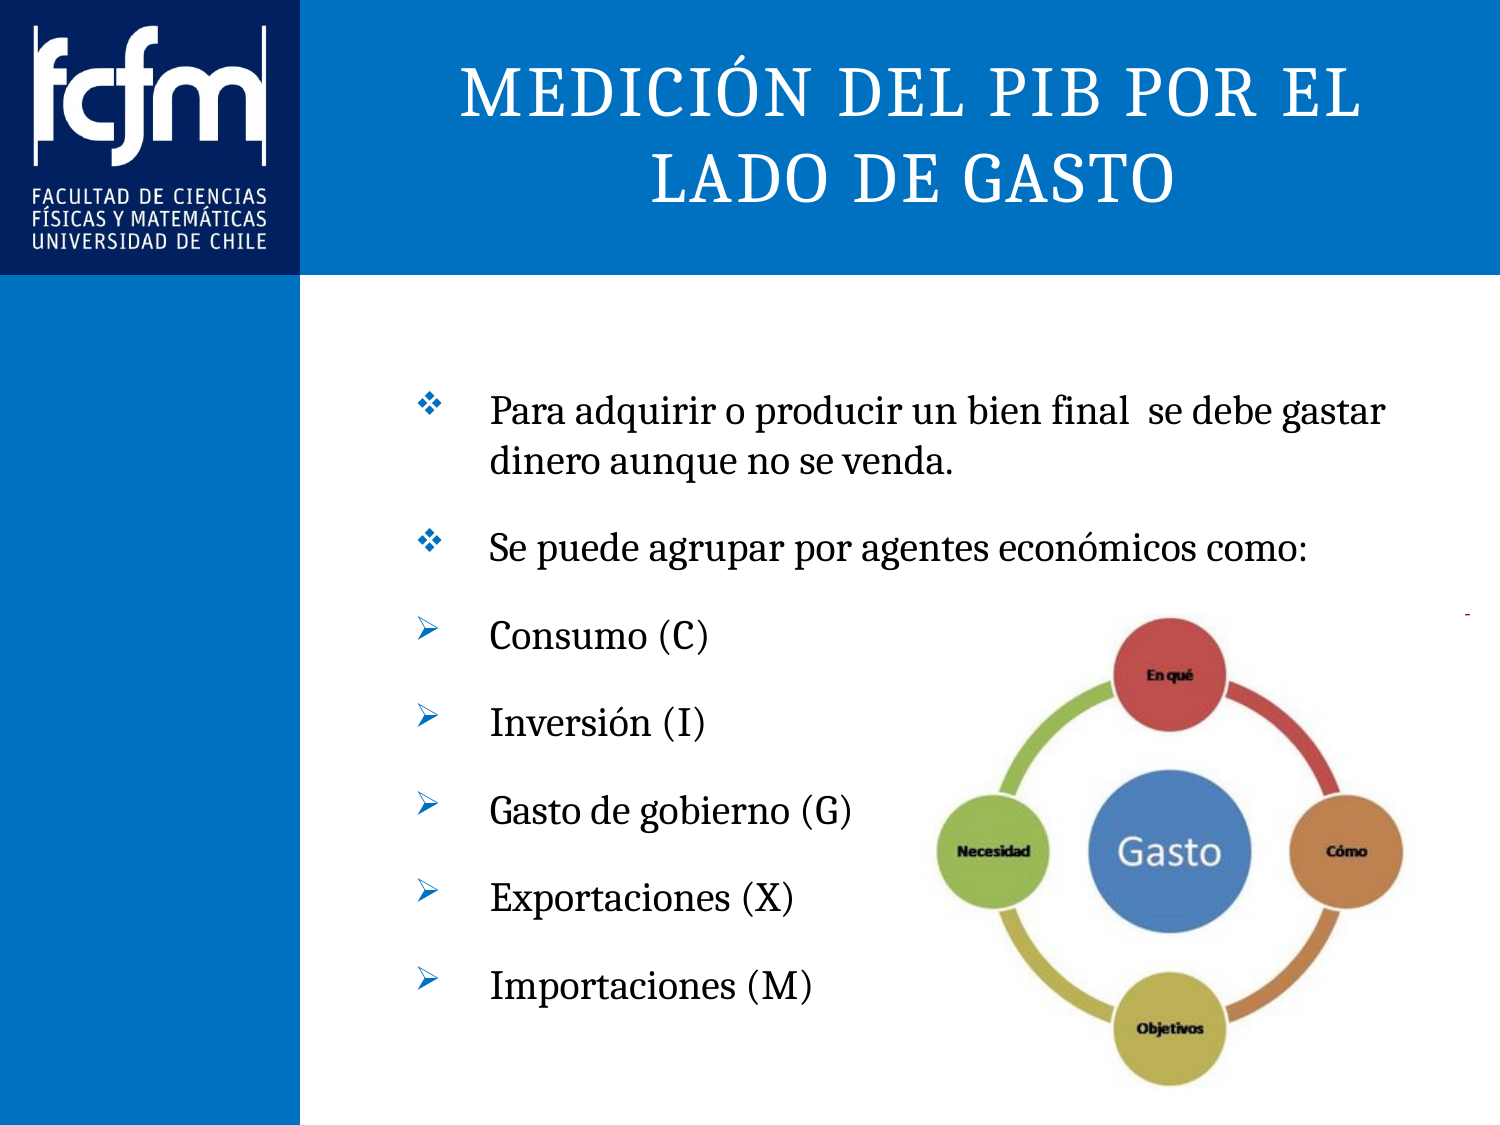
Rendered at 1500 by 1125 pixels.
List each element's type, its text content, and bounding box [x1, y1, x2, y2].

picture [879, 614, 1470, 1090]
text_box Para adquirir o producir un bien final se debe gastar dinero aunque no se venda. Se puede agrupar por agentes económicos como: Consumo (C) Inversión (I) Gasto de gobierno (G) Exportaciones (X) Importaciones (M) [399, 375, 1425, 1083]
picture [29, 18, 272, 254]
title MEDICIÓN DEL PIB POR EL LADO DE GASTO [399, 37, 1425, 225]
